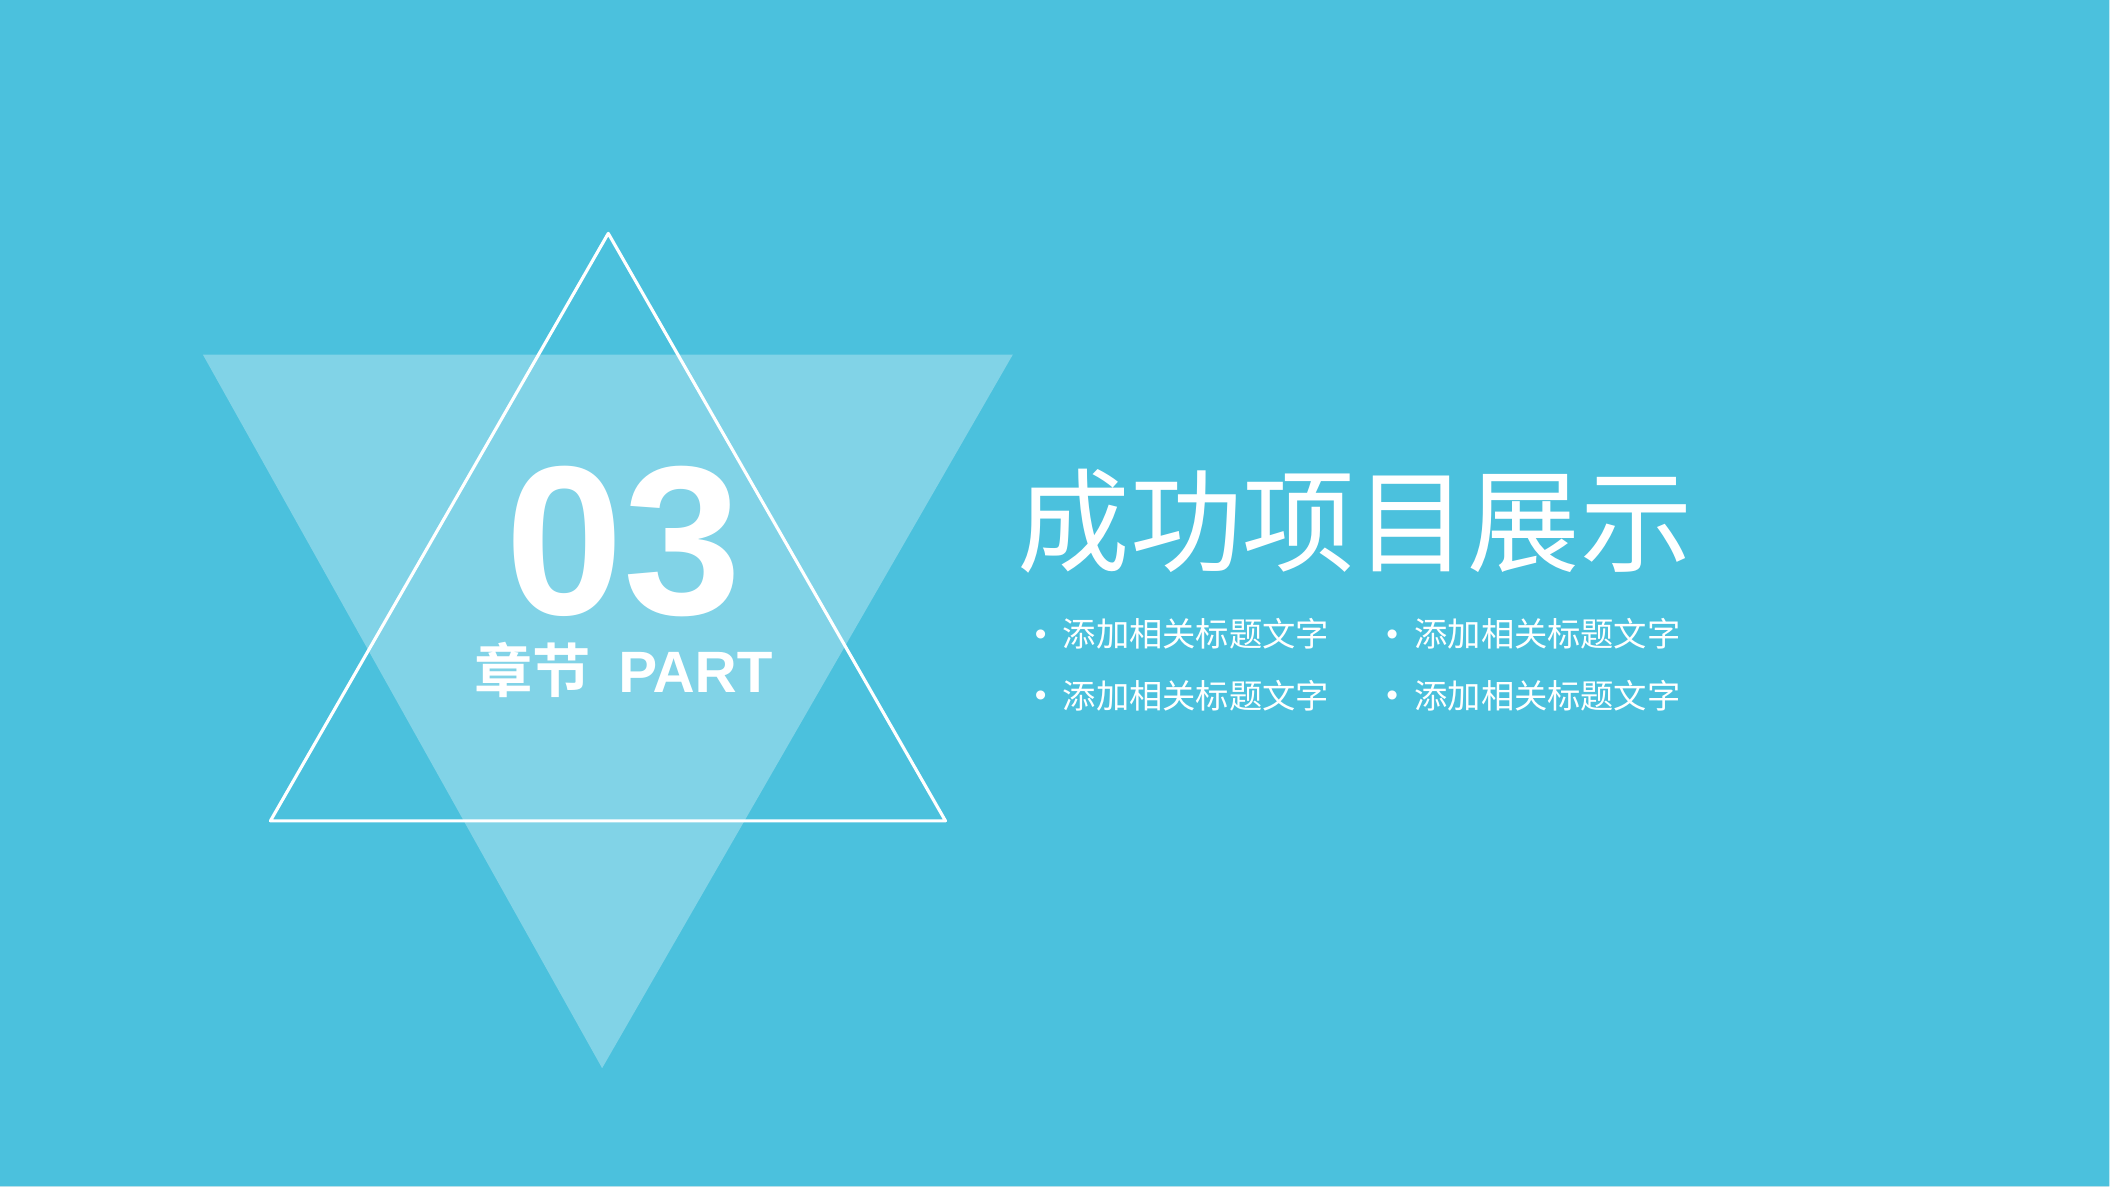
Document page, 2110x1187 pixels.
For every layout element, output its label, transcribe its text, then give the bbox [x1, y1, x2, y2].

text_box 添加相关标题文字 [1371, 667, 1696, 723]
text_box [202, 354, 538, 634]
text_box [679, 354, 1013, 634]
text_box [377, 449, 484, 634]
text_box [270, 701, 946, 821]
text_box 章节 PART [339, 634, 908, 705]
text_box 添加相关标题文字 [1019, 606, 1344, 661]
text_box [0, 0, 2110, 1187]
text_box 添加相关标题文字 [1371, 606, 1696, 661]
text_box 03 [484, 401, 763, 634]
text_box 添加相关标题文字 [1019, 667, 1344, 723]
text_box [511, 233, 705, 401]
text_box 成功项目展示 [1017, 450, 1751, 586]
text_box [763, 502, 839, 634]
text_box [463, 821, 745, 1069]
